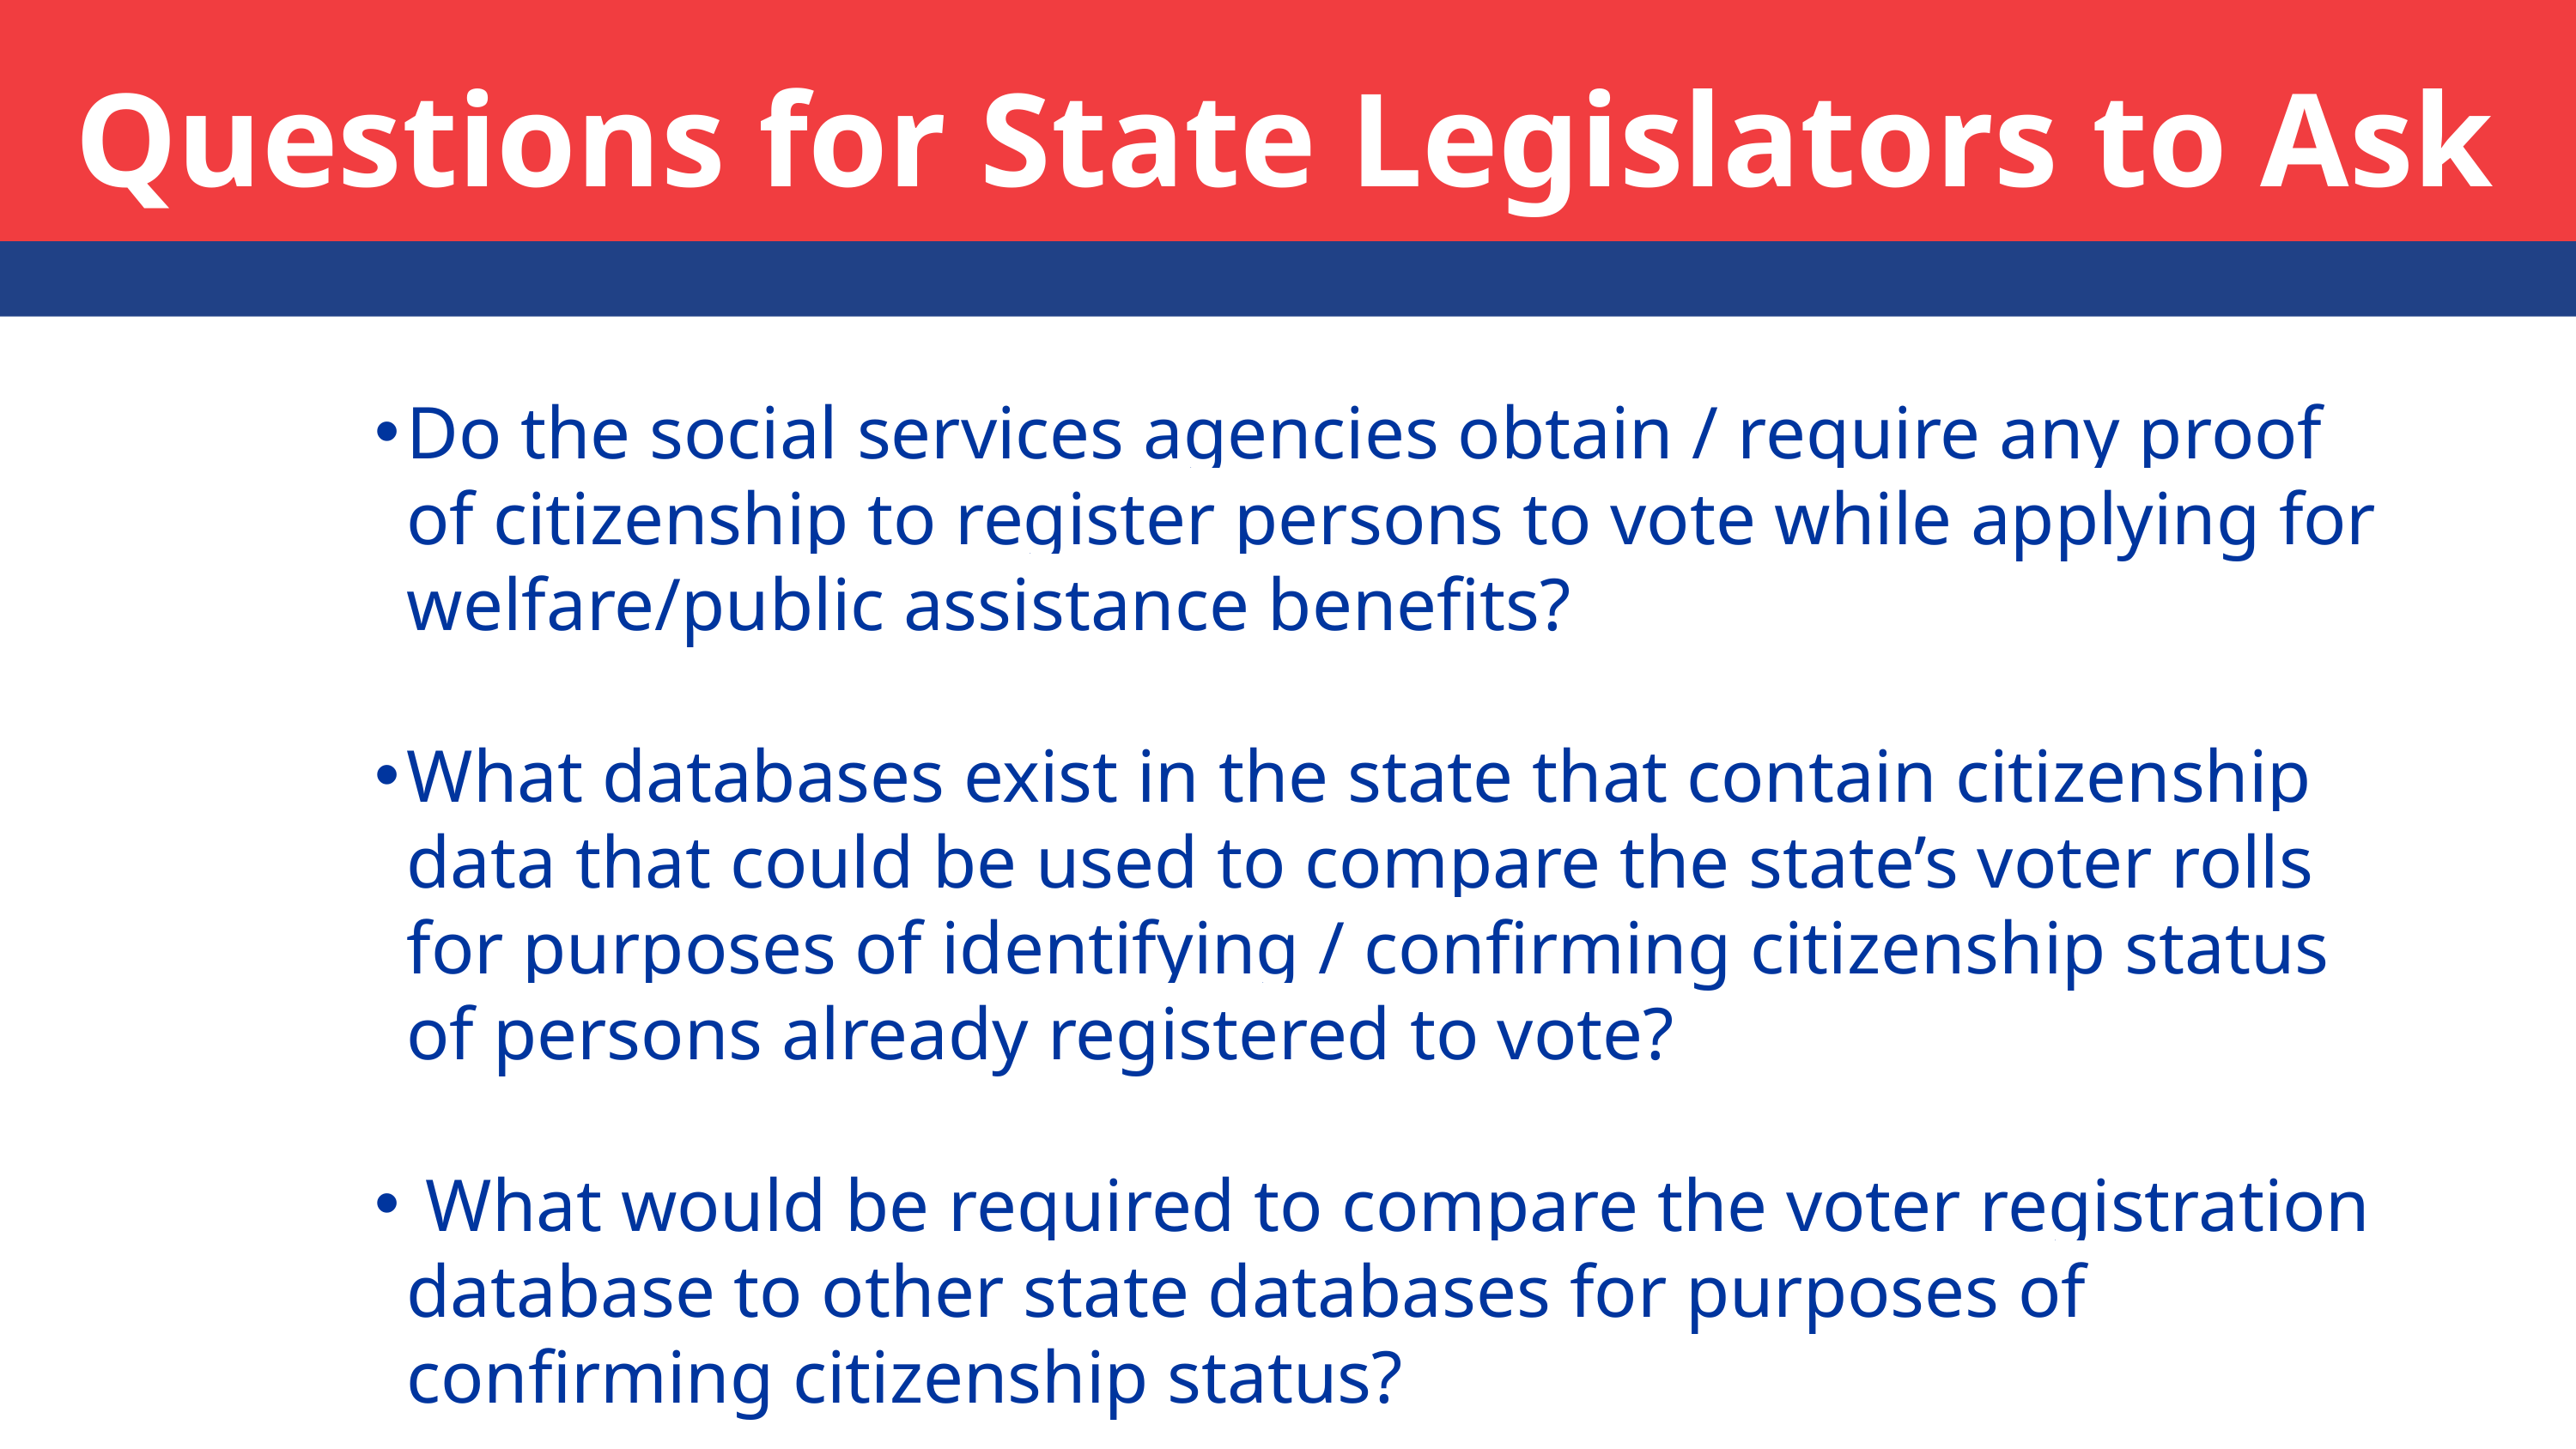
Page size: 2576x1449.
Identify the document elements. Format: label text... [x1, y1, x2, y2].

text_box [0, 239, 2576, 318]
title Questions for State Legislators to Ask [0, 0, 2576, 239]
list Do the social services agencies obtain / require any proof of citizenship to register persons to vote while applying for welfare/public assistance benefits? What databases exist in the state that contain citizenship data that could be used to compare the state’s voter rolls for purposes of identifying / confirming citizenship status of persons already registered to vote? What would be required to compare the voter registration database to other state databases for purposes of confirming citizenship status? [168, 380, 2423, 1315]
